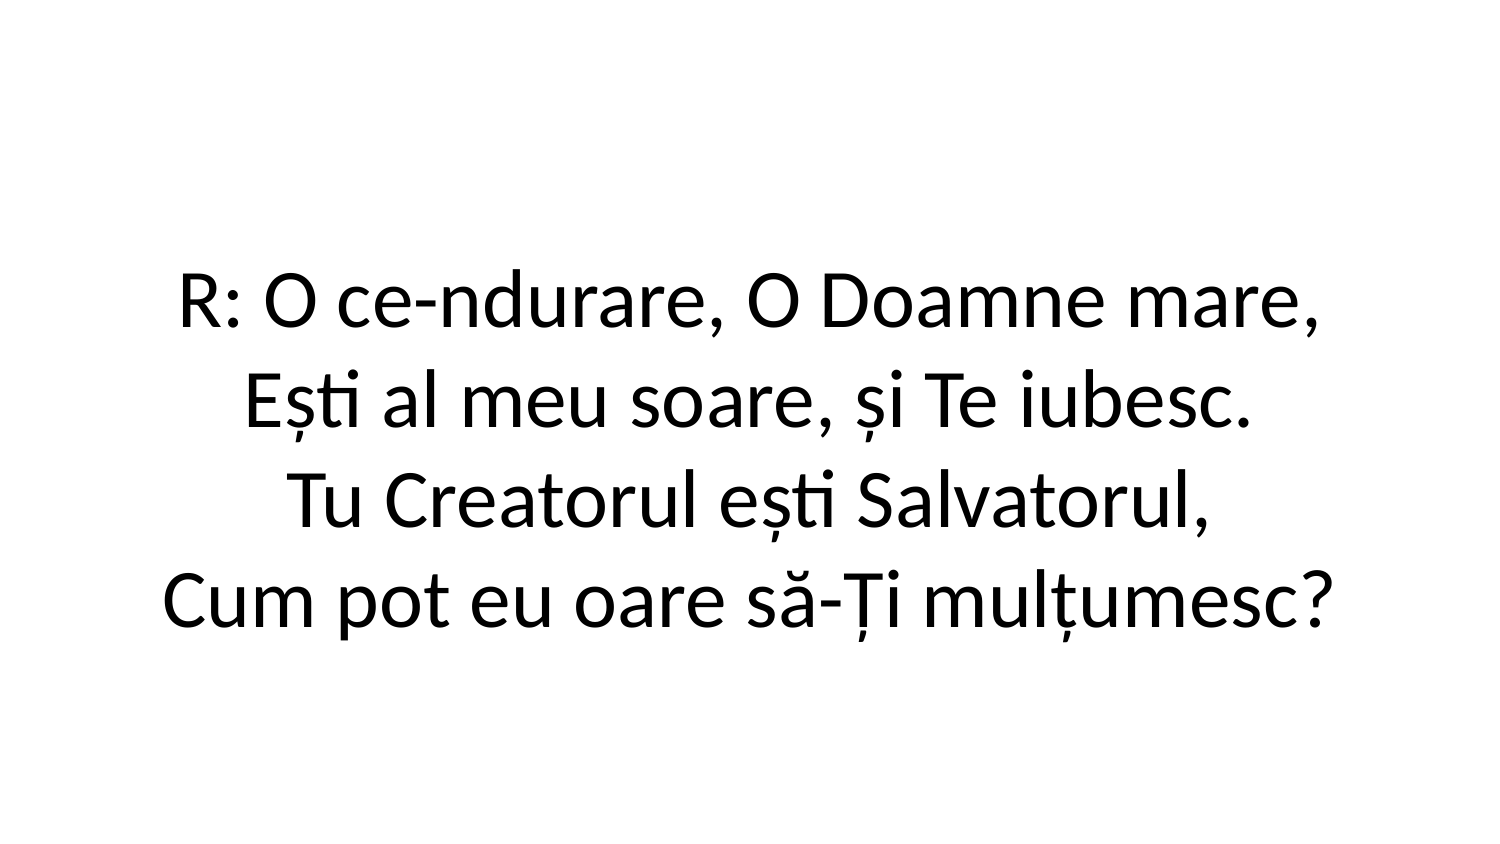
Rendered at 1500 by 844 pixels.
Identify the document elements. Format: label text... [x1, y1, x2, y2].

text_box R: O ce-ndurare, O Doamne mare, Ești al meu soare, și Te iubesc. Tu Creatorul ești Salvatorul, Cum pot eu oare să-Ți mulțumesc? [147, 192, 1353, 652]
